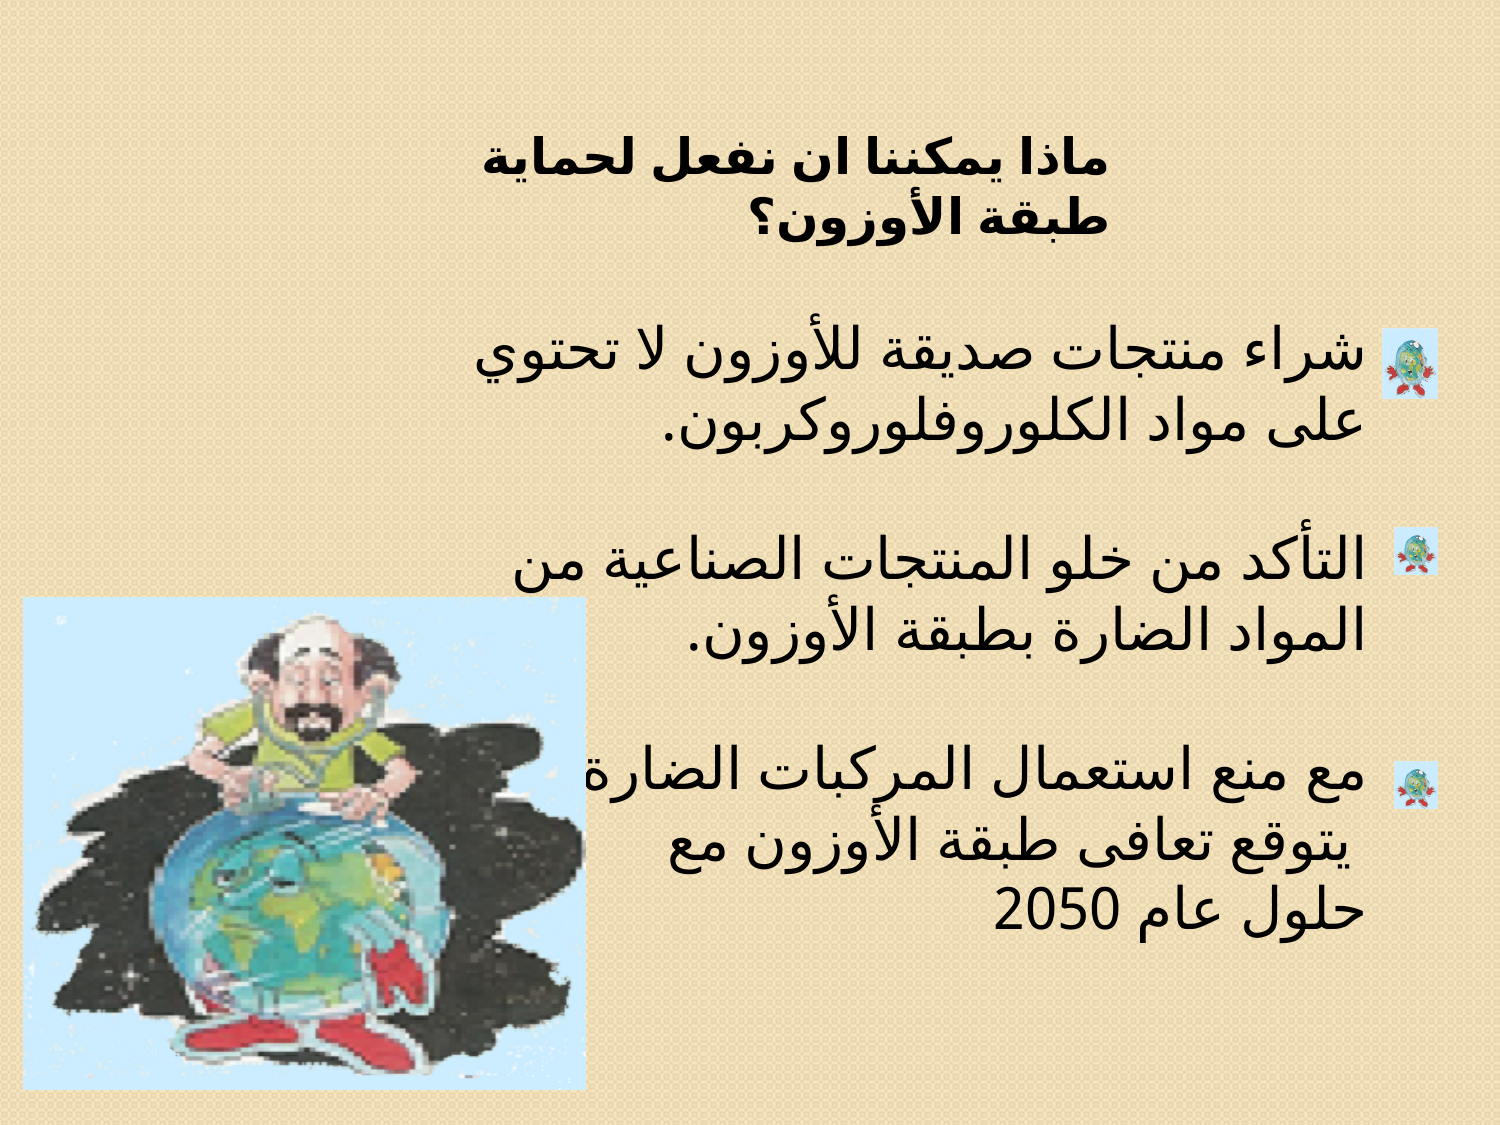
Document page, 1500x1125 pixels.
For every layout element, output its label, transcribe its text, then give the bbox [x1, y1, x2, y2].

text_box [1394, 761, 1438, 809]
text_box ماذا يمكننا ان نفعل لحماية طبقة الأوزون؟ [374, 117, 1126, 252]
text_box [23, 597, 587, 1090]
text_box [1394, 527, 1438, 575]
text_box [1382, 327, 1438, 399]
text_box شراء منتجات صديقة للأوزون لا تحتوي على مواد الكلوروفلوروكربون. التأكد من خلو المنتجات الصناعية من المواد الضارة بطبقة الأوزون. مع منع استعمال المركبات الضارة يتوقع تعافى طبقة الأوزون مع حلول عام 2050 [374, 234, 1383, 949]
